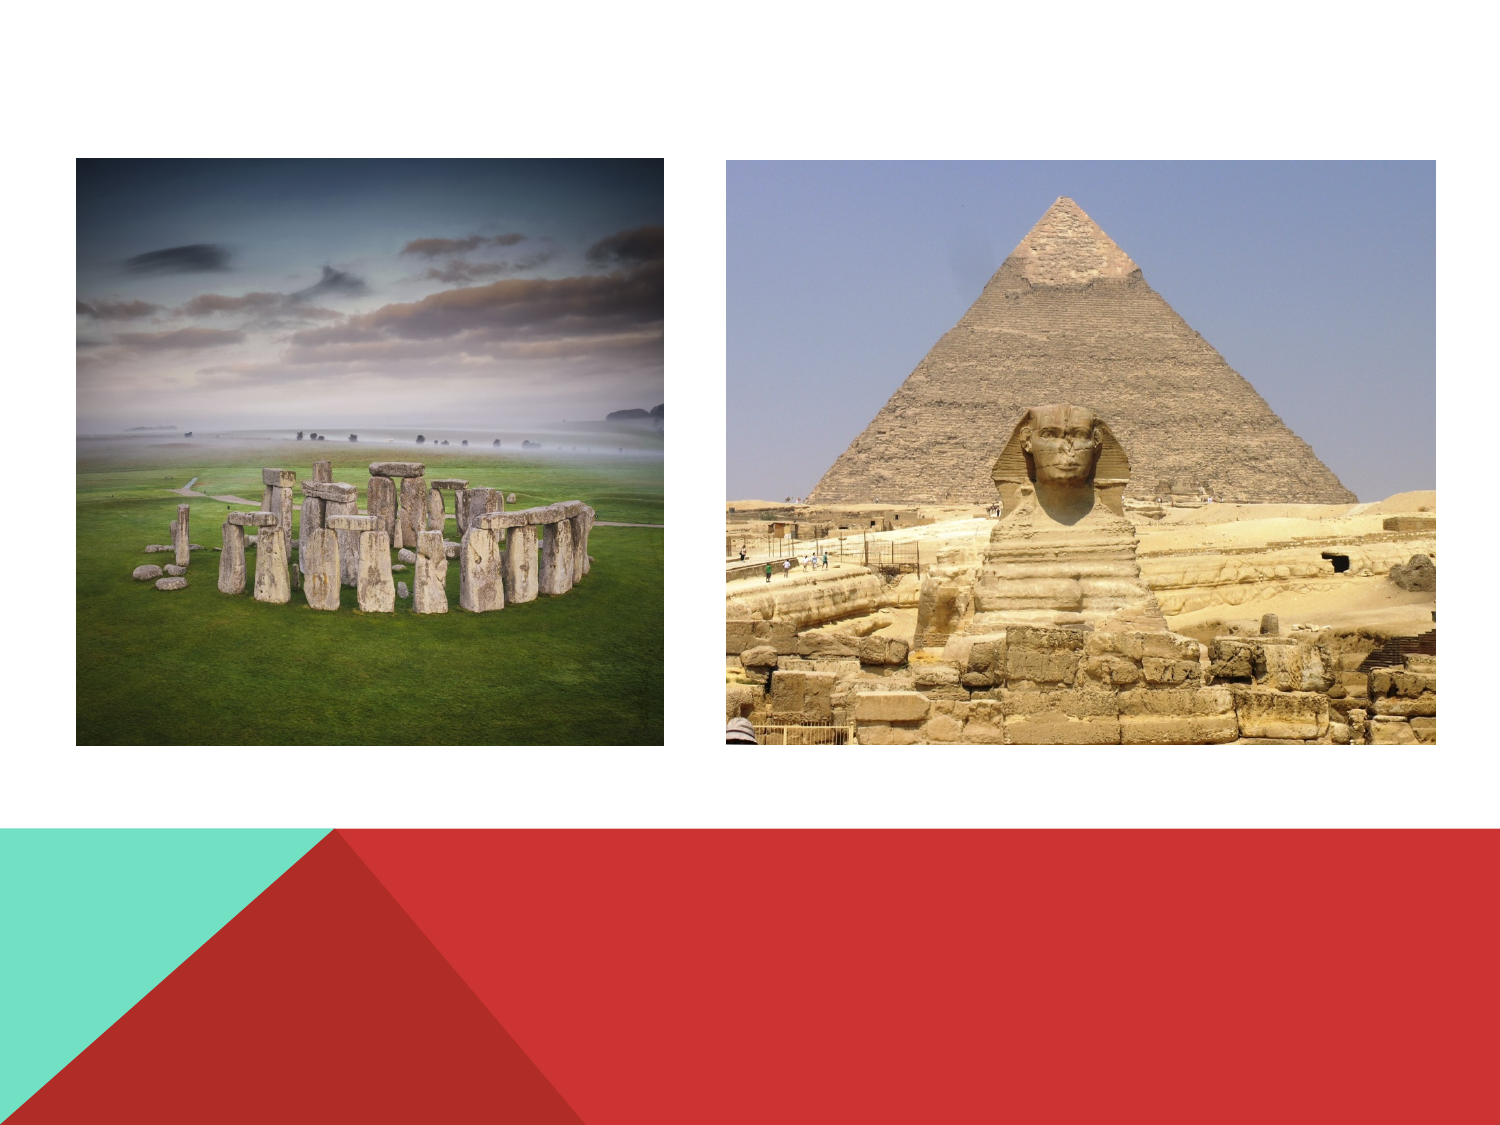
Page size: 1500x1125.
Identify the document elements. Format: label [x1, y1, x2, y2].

picture [726, 160, 1436, 746]
list [76, 158, 664, 747]
